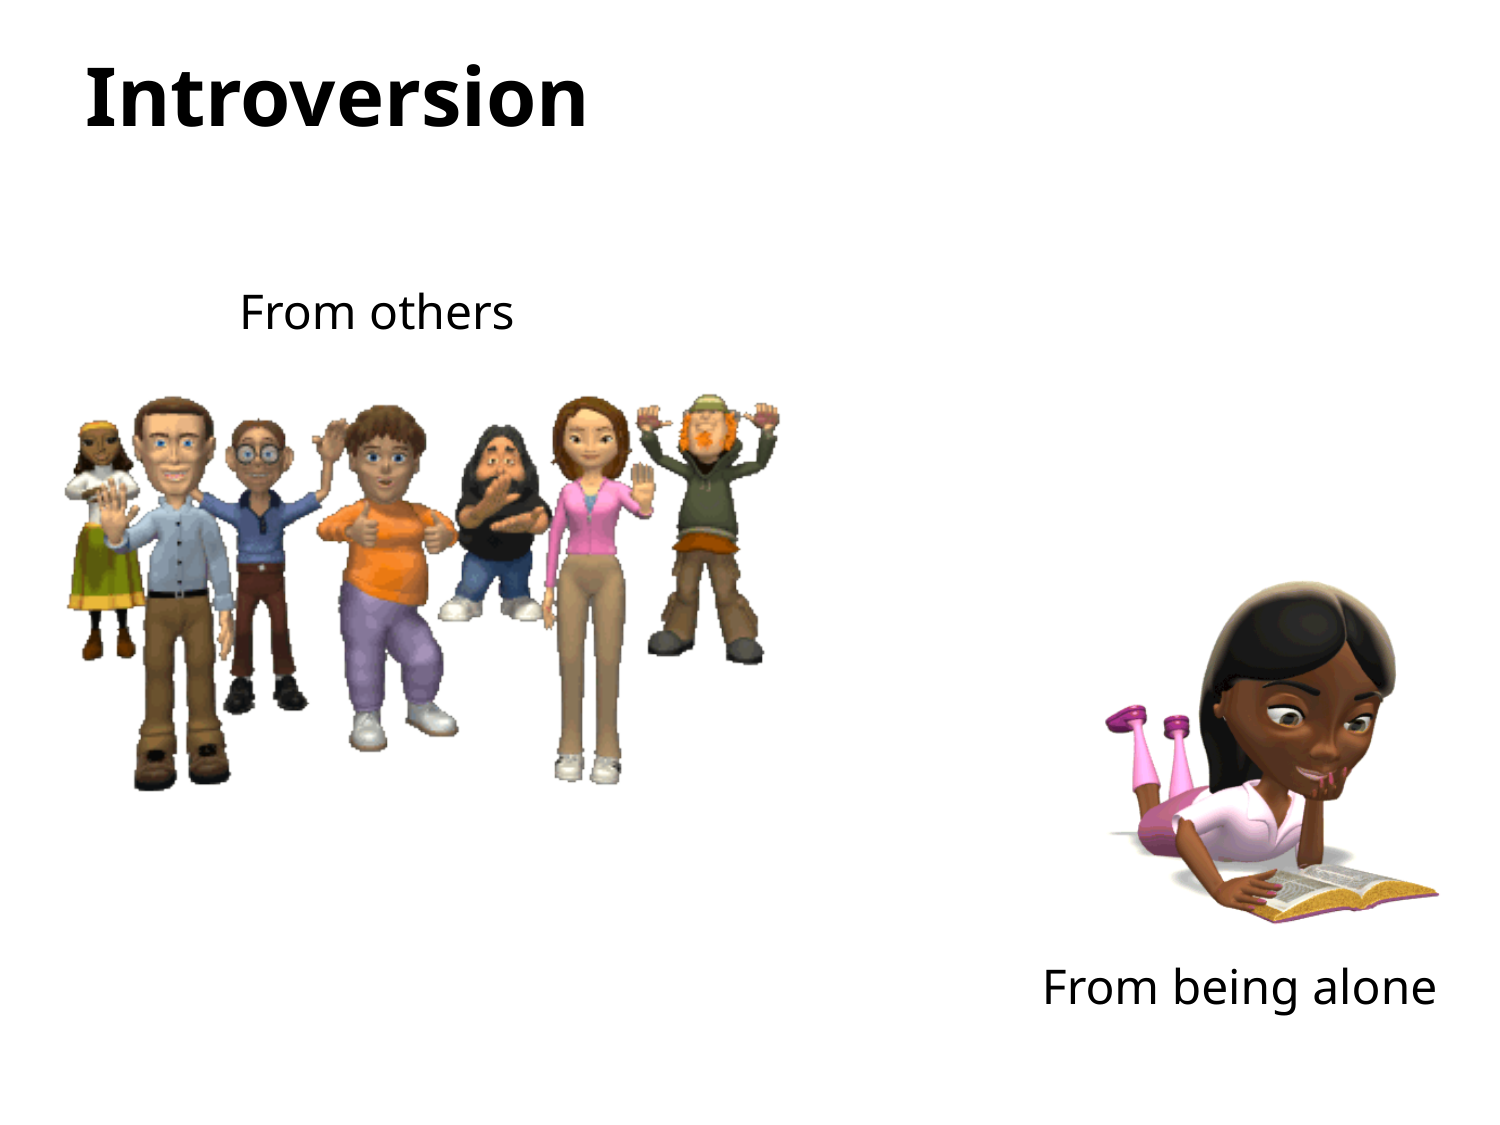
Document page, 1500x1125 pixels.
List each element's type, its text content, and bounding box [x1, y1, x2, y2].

picture [1059, 562, 1500, 939]
title Introversion [50, 37, 1450, 150]
picture [49, 249, 813, 818]
text_box From being alone [1024, 949, 1453, 1021]
